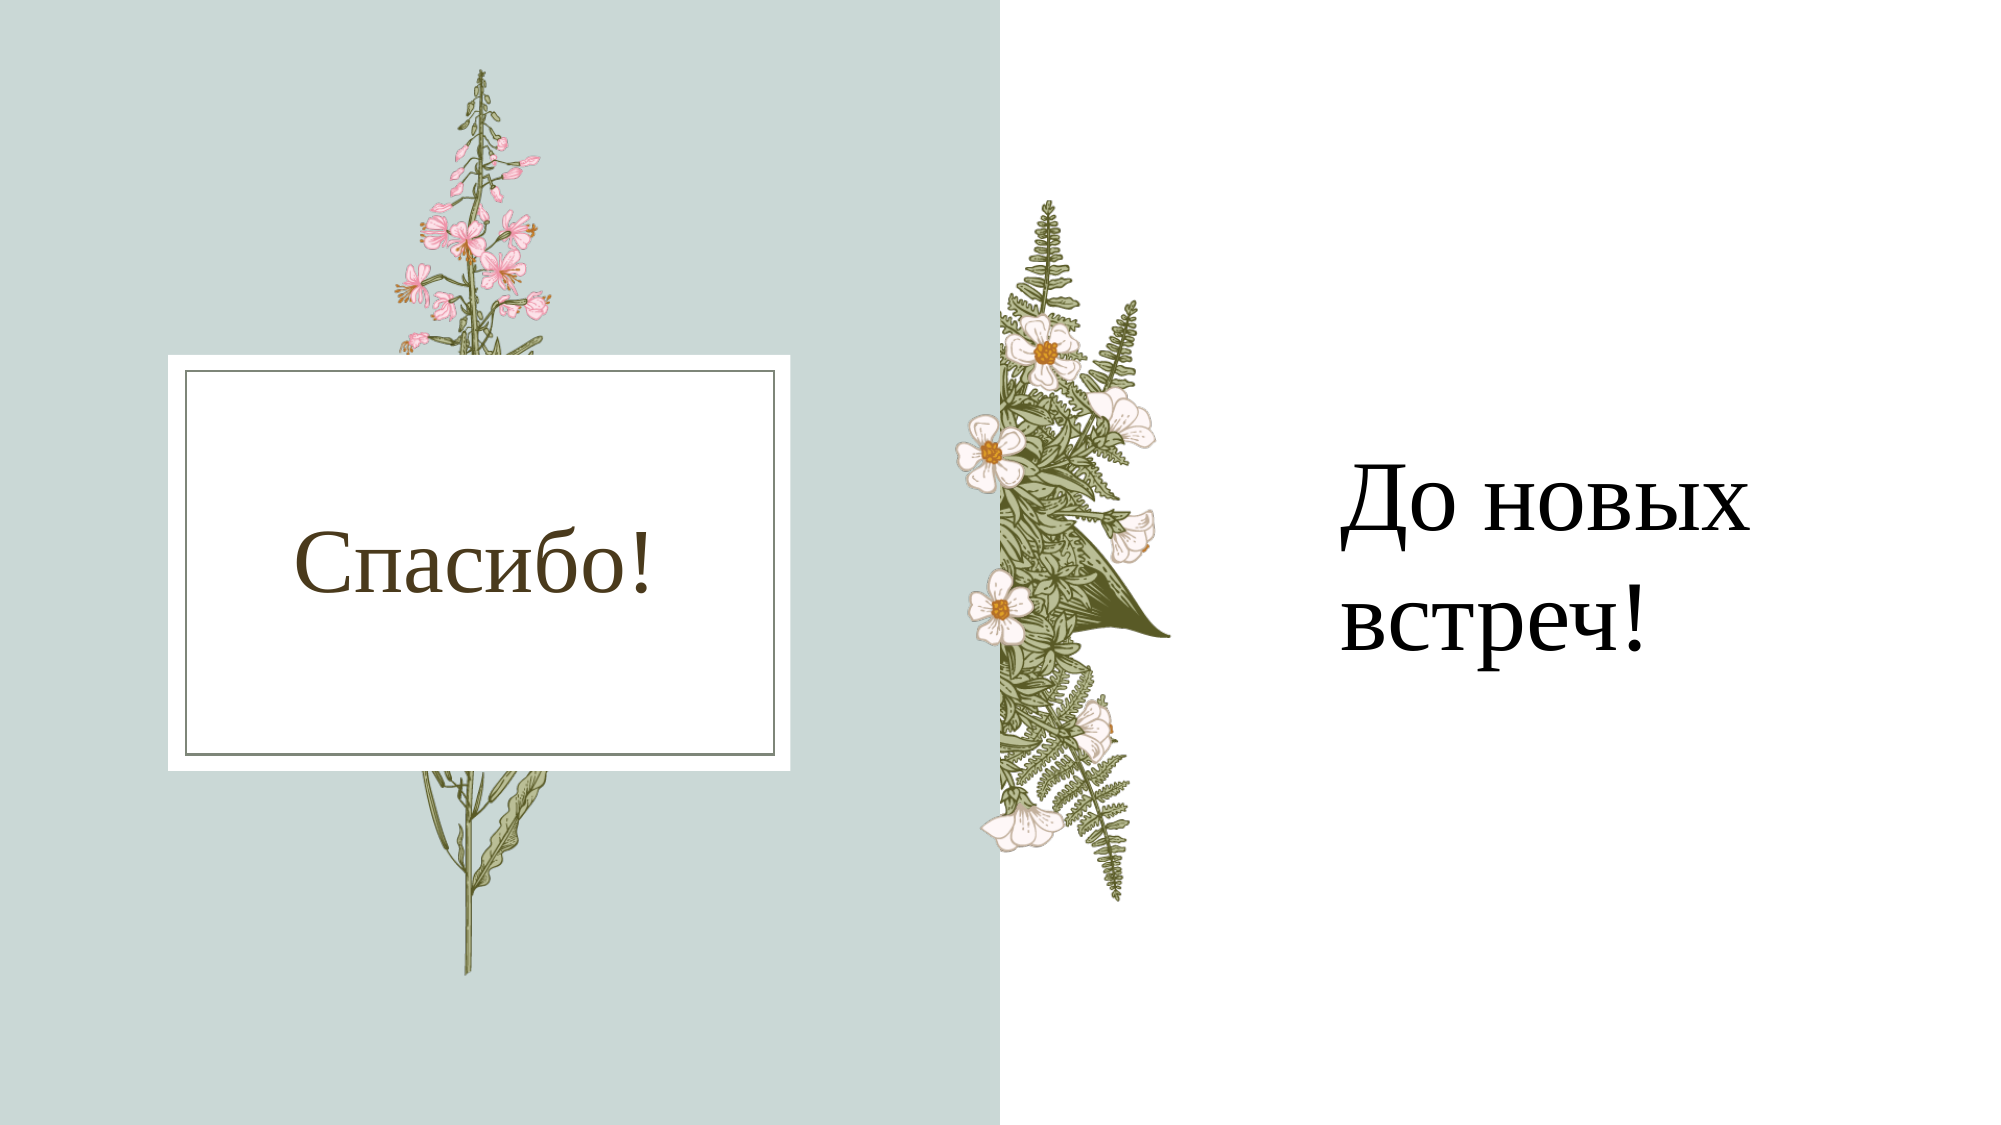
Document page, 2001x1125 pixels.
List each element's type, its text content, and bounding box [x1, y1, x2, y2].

picture [947, 190, 1186, 912]
picture [380, 62, 578, 354]
title Спасибо! [241, 473, 710, 653]
picture [380, 771, 571, 987]
text_box До новых встреч! [1325, 422, 1865, 678]
